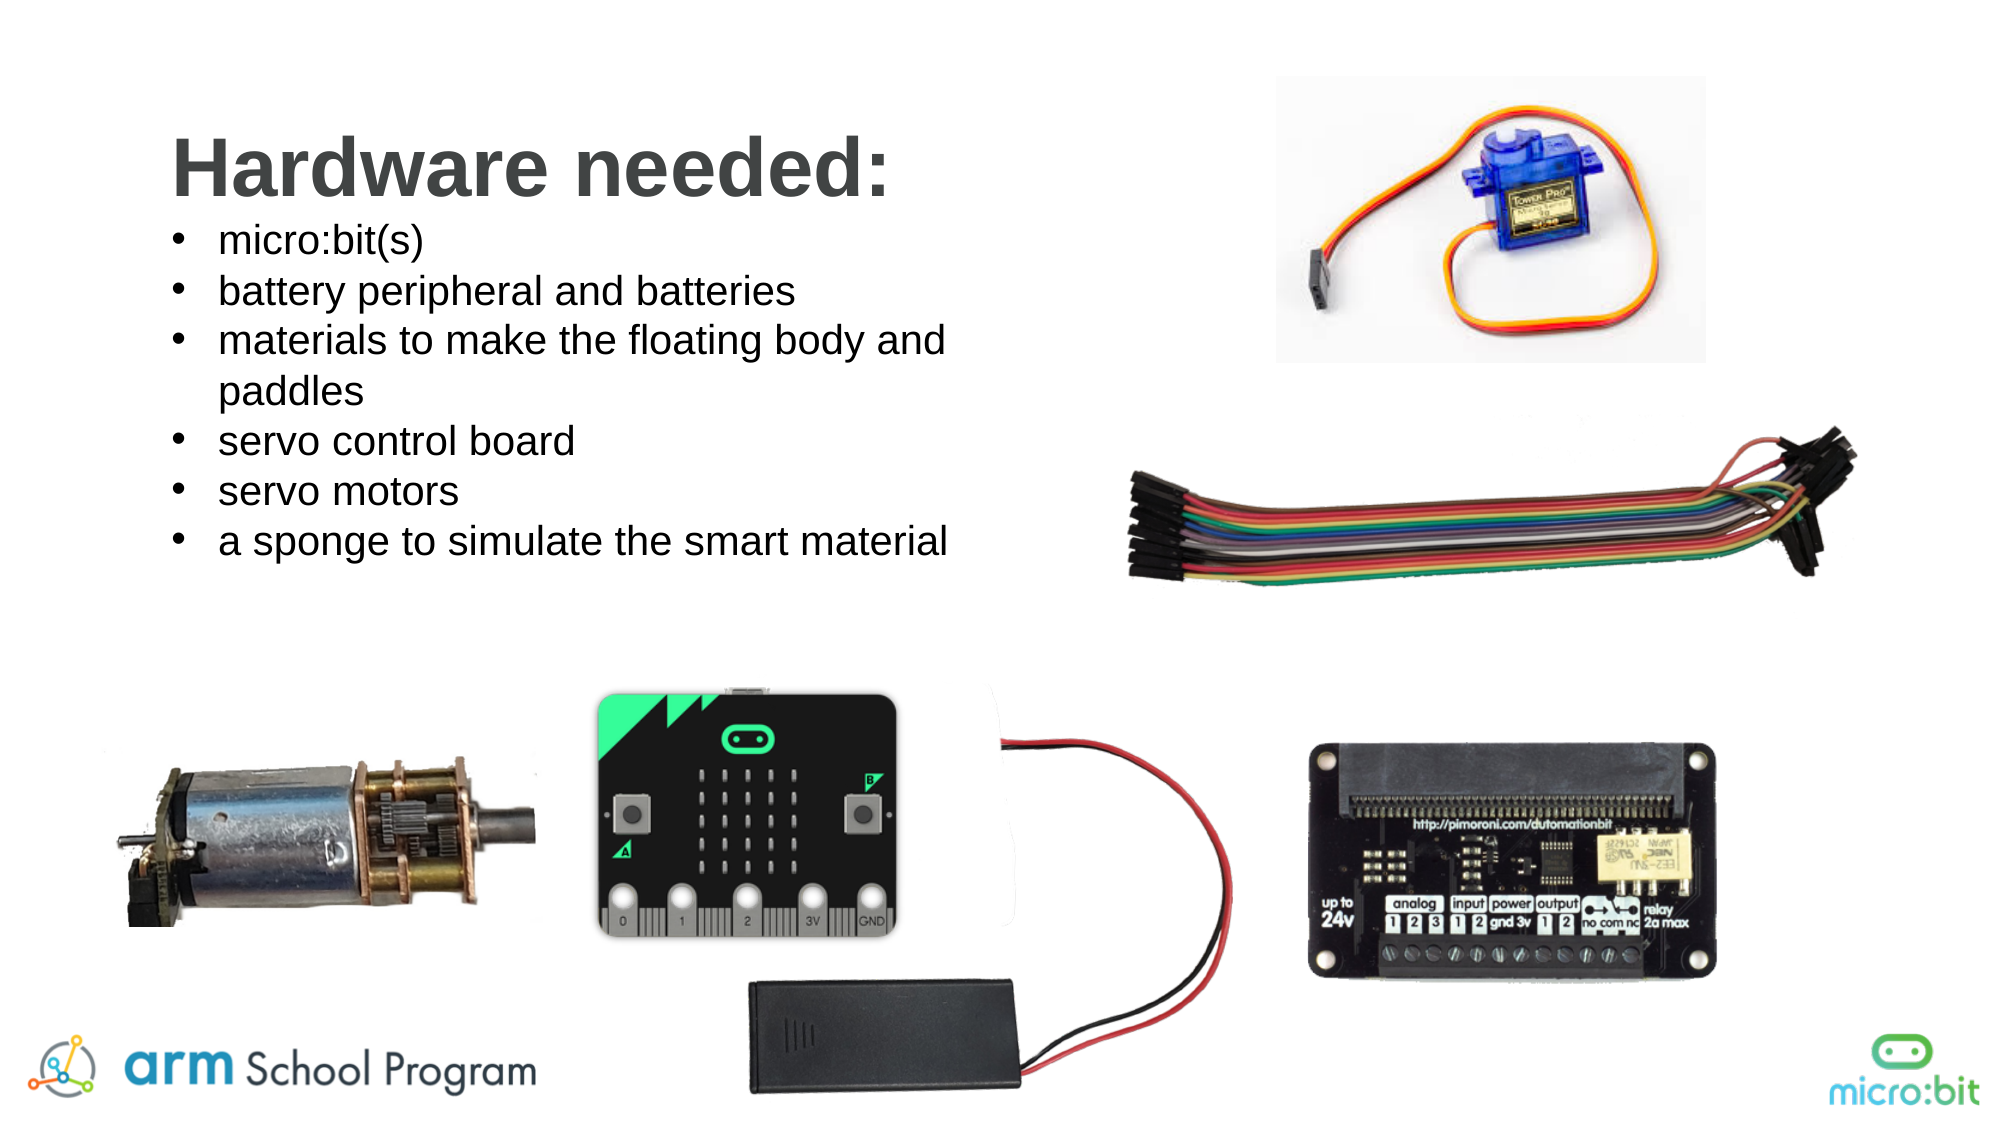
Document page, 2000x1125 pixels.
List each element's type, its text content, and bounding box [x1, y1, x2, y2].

picture [588, 655, 1242, 1125]
picture [20, 1029, 545, 1107]
picture [88, 726, 557, 928]
picture [1829, 1029, 1980, 1106]
text_box Hardware needed: micro:bit(s) battery peripheral and batteries materials to make the floating body and paddles servo control board servo motors a sponge to simulate the smart material [156, 105, 1000, 929]
picture [1125, 76, 1857, 986]
